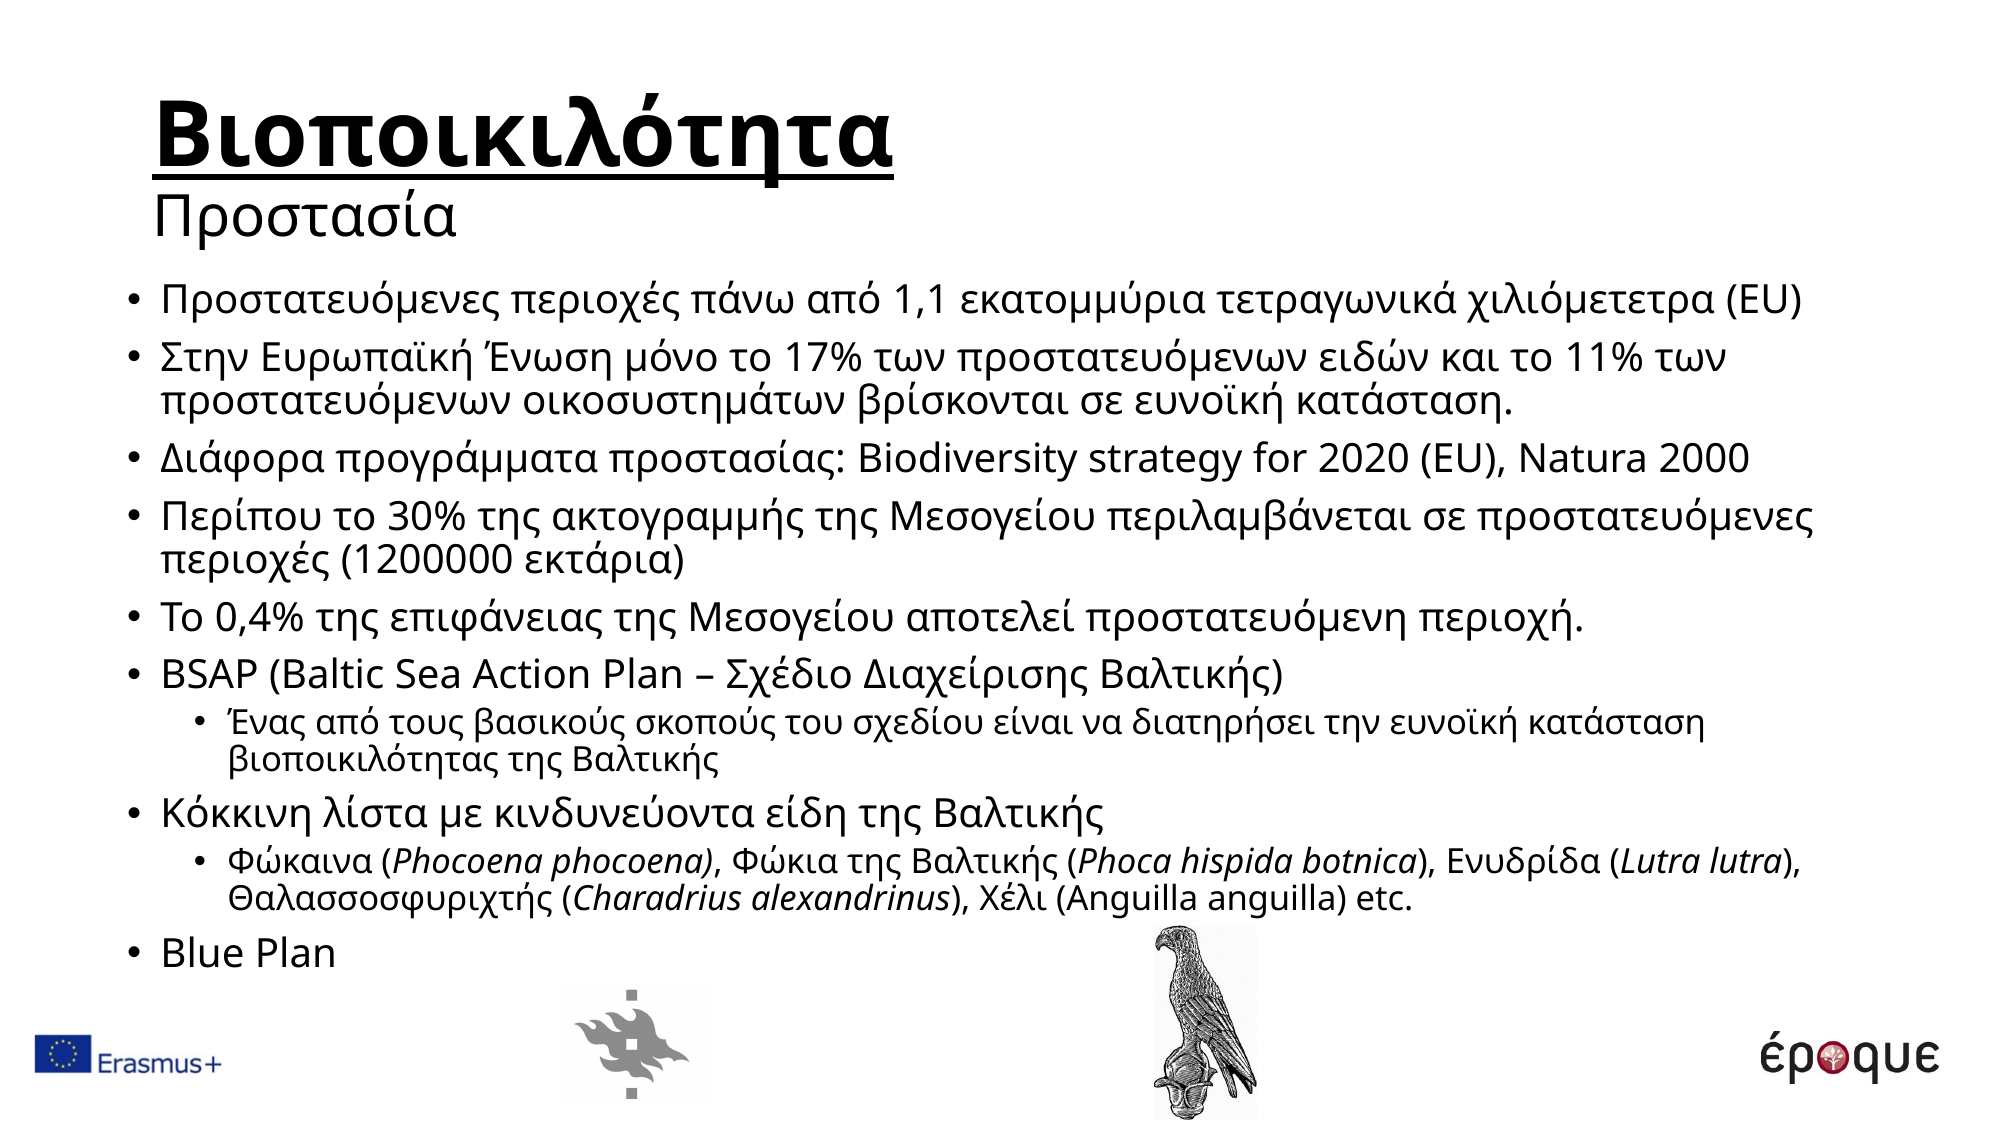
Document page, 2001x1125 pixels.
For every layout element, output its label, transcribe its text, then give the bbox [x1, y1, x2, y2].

picture [1154, 925, 1258, 1120]
picture [33, 1024, 223, 1084]
title Bιοποικιλότητα Προστασία [137, 59, 1863, 278]
list Προστατευόμενες περιοχές πάνω από 1,1 εκατομμύρια τετραγωνικά χιλιόμετετρα (EU) Στην Ευρωπαϊκή Ένωση μόνο το 17% των προστατευόμενων ειδών και το 11% των προστατευόμενων οικοσυστημάτων βρίσκονται σε ευνοϊκή κατάσταση. Διάφορα προγράμματα προστασίας: Biodiversity strategy for 2020 (EU), Natura 2000 Περίπου το 30% της ακτογραμμής της Μεσογείου περιλαμβάνεται σε προστατευόμενες περιοχές (1200000 εκτάρια) Το 0,4% της επιφάνειας της Μεσογείου αποτελεί προστατευόμενη περιοχή. BSAP (Baltic Sea Action Plan – Σχέδιο Διαχείρισης Βαλτικής) Ένας από τους βασικούς σκοπούς του σχεδίου είναι να διατηρήσει την ευνοϊκή κατάσταση βιοποικιλότητας της Βαλτικής Κόκκινη λίστα με κινδυνεύοντα είδη της Βαλτικής Φώκαινα (Phocoena phocoena), Φώκια της Βαλτικής (Phoca hispida botnica), Ενυδρίδα (Lutra lutra), Θαλασσοσφυριχτής (Charadrius alexandrinus), Χέλι (Anguilla anguilla) etc. Blue Plan [112, 271, 1838, 986]
picture [556, 981, 712, 1107]
picture [1761, 1031, 1939, 1084]
